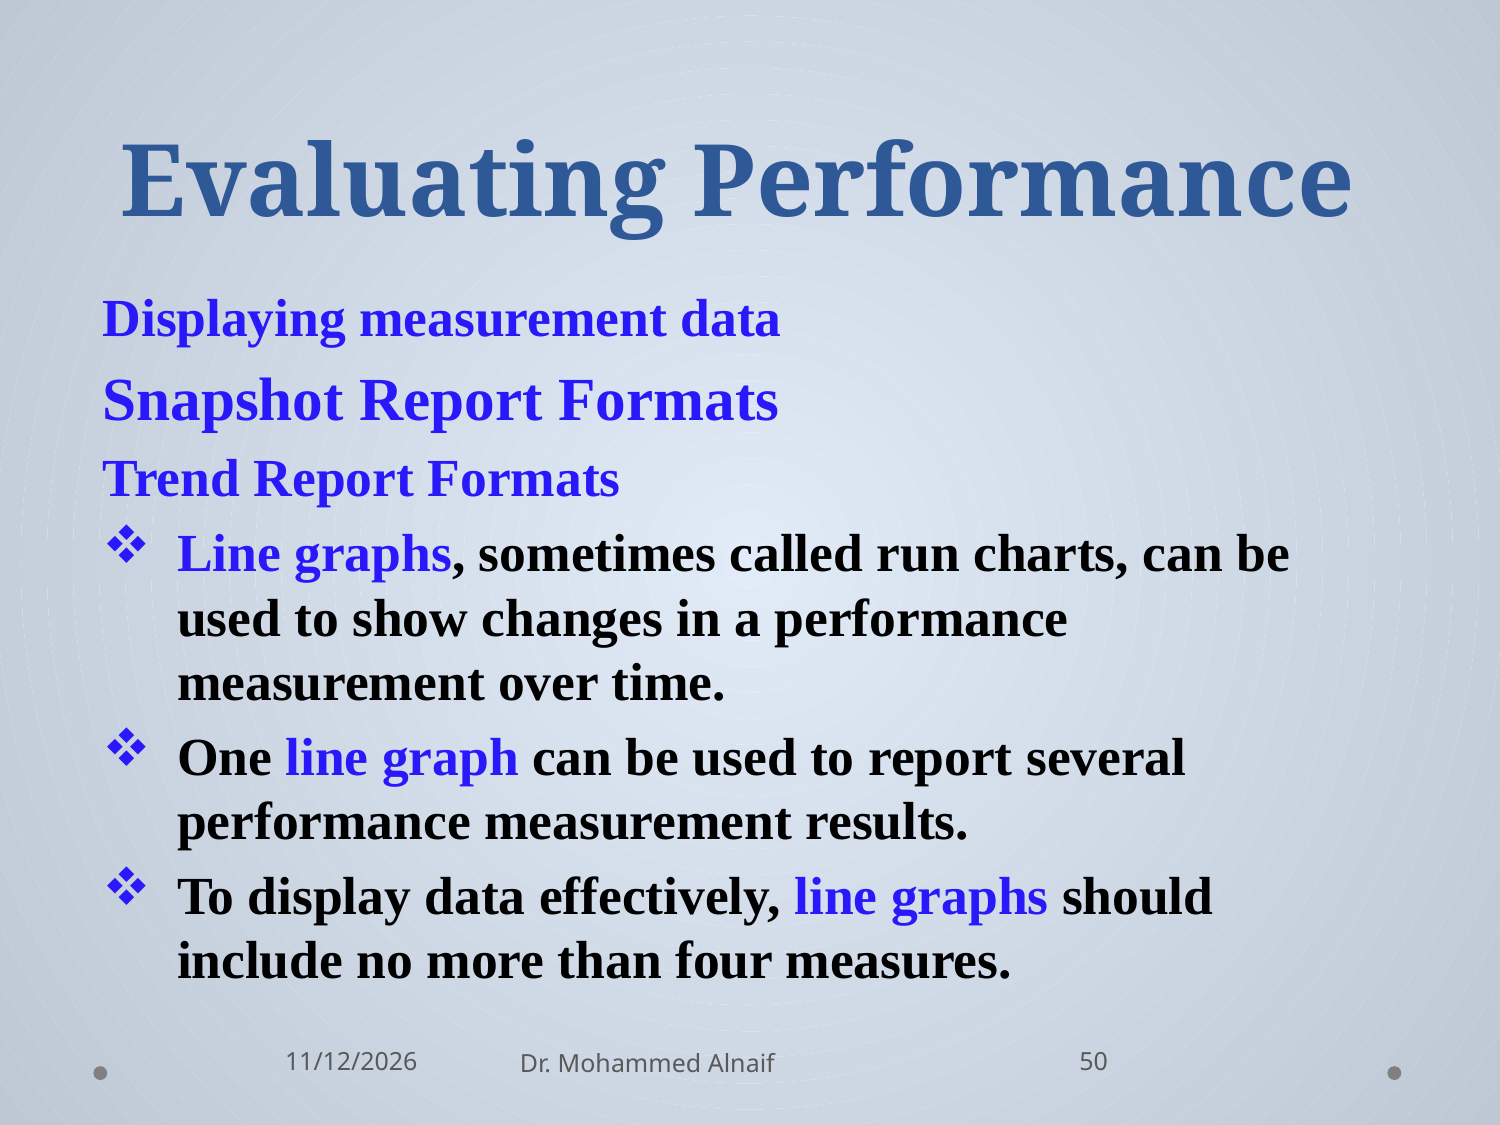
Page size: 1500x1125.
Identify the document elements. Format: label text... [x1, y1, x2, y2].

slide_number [75, 1025, 425, 1100]
title Evaluating Performance [100, 78, 1376, 244]
slide_number 50 [1074, 1025, 1425, 1100]
footer Dr. Mohammed Alnaif [512, 1025, 988, 1100]
subtitle Displaying measurement data Snapshot Report Formats Trend Report Formats Line graphs, sometimes called run charts, can be used to show changes in a performance measurement over time. One line graph can be used to report several performance measurement results. To display data effectively, line graphs should include no more than four measures. [87, 275, 1388, 1001]
